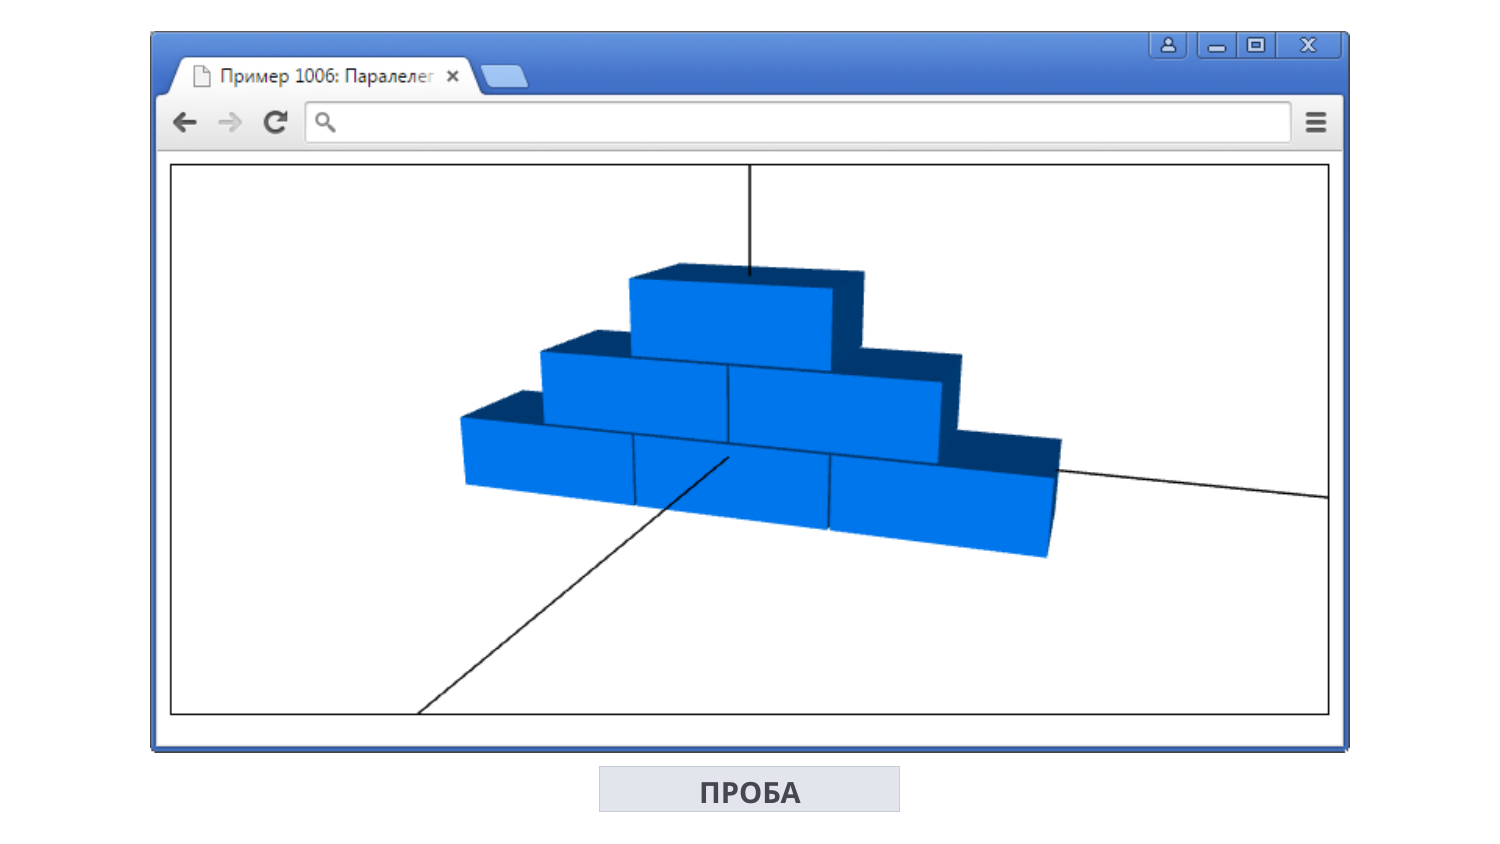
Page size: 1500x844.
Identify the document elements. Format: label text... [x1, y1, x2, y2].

text_box ПРОБА [599, 766, 900, 812]
picture [149, 31, 1351, 753]
